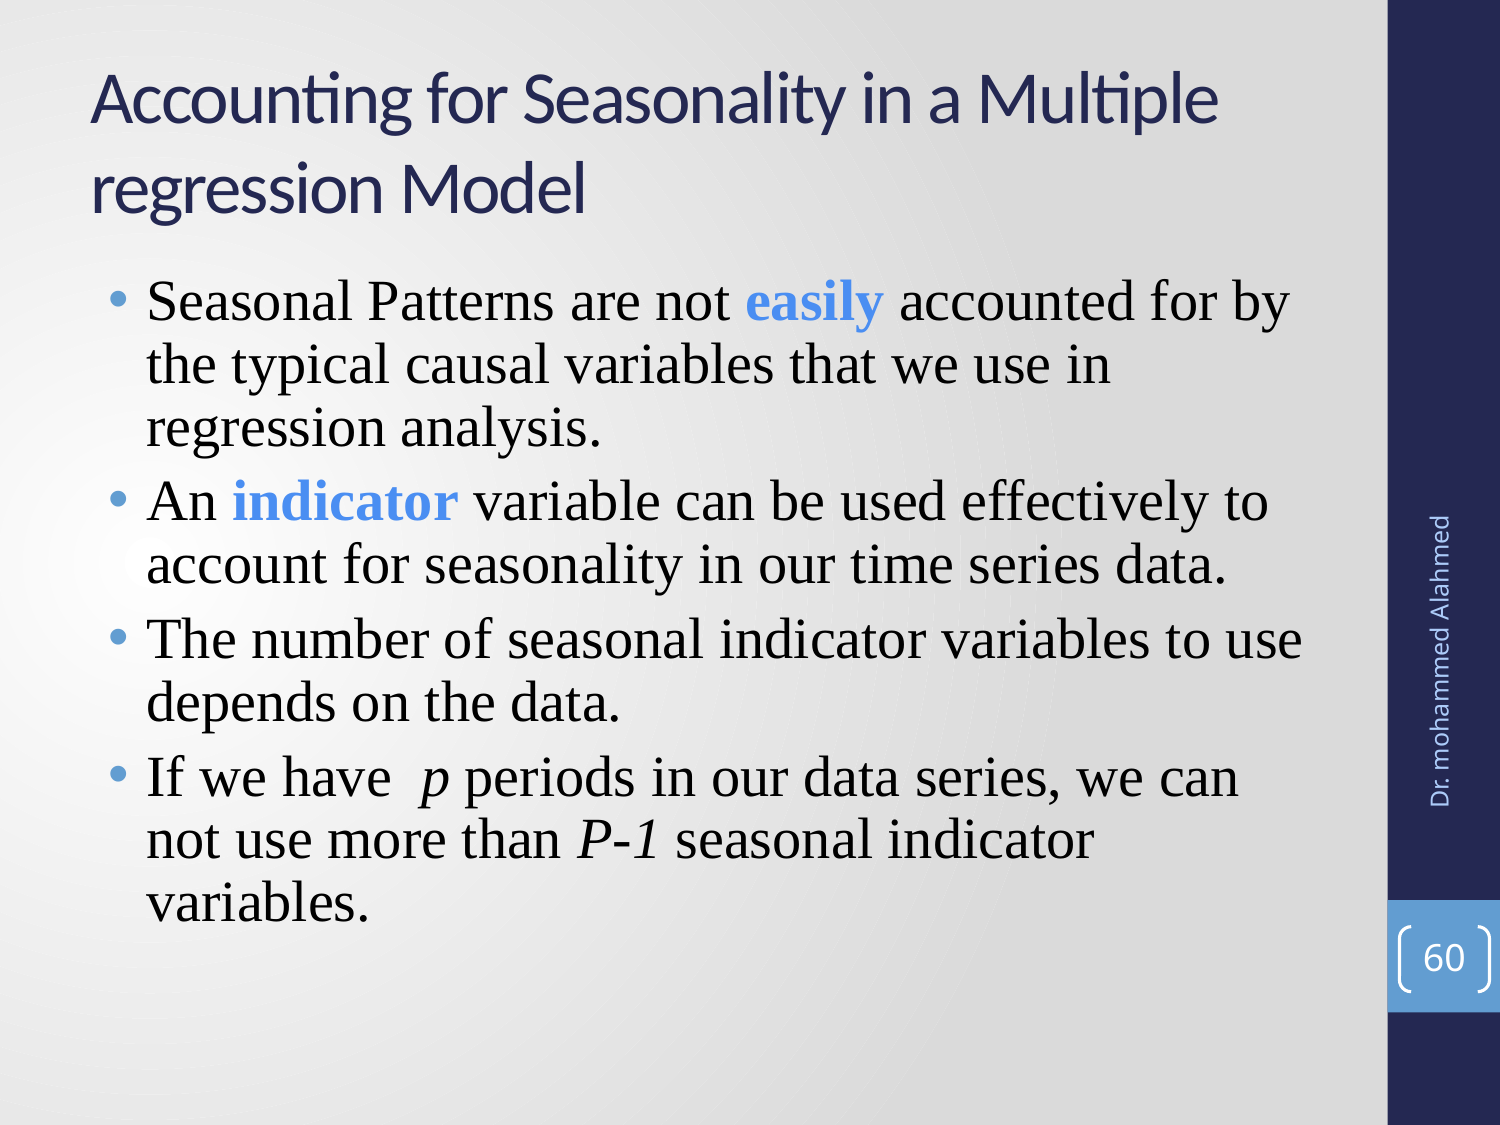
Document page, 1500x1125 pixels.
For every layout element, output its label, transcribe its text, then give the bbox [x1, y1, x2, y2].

slide_number 60 [1397, 925, 1492, 994]
footer Dr. mohammed Alahmed [1408, 500, 1469, 889]
list Seasonal Patterns are not easily accounted for by the typical causal variables that we use in regression analysis. An indicator variable can be used effectively to account for seasonality in our time series data. The number of seasonal indicator variables to use depends on the data. If we have p periods in our data series, we can not use more than P-1 seasonal indicator variables. [75, 262, 1325, 1050]
title Accounting for Seasonality in a Multiple regression Model [75, 45, 1325, 233]
